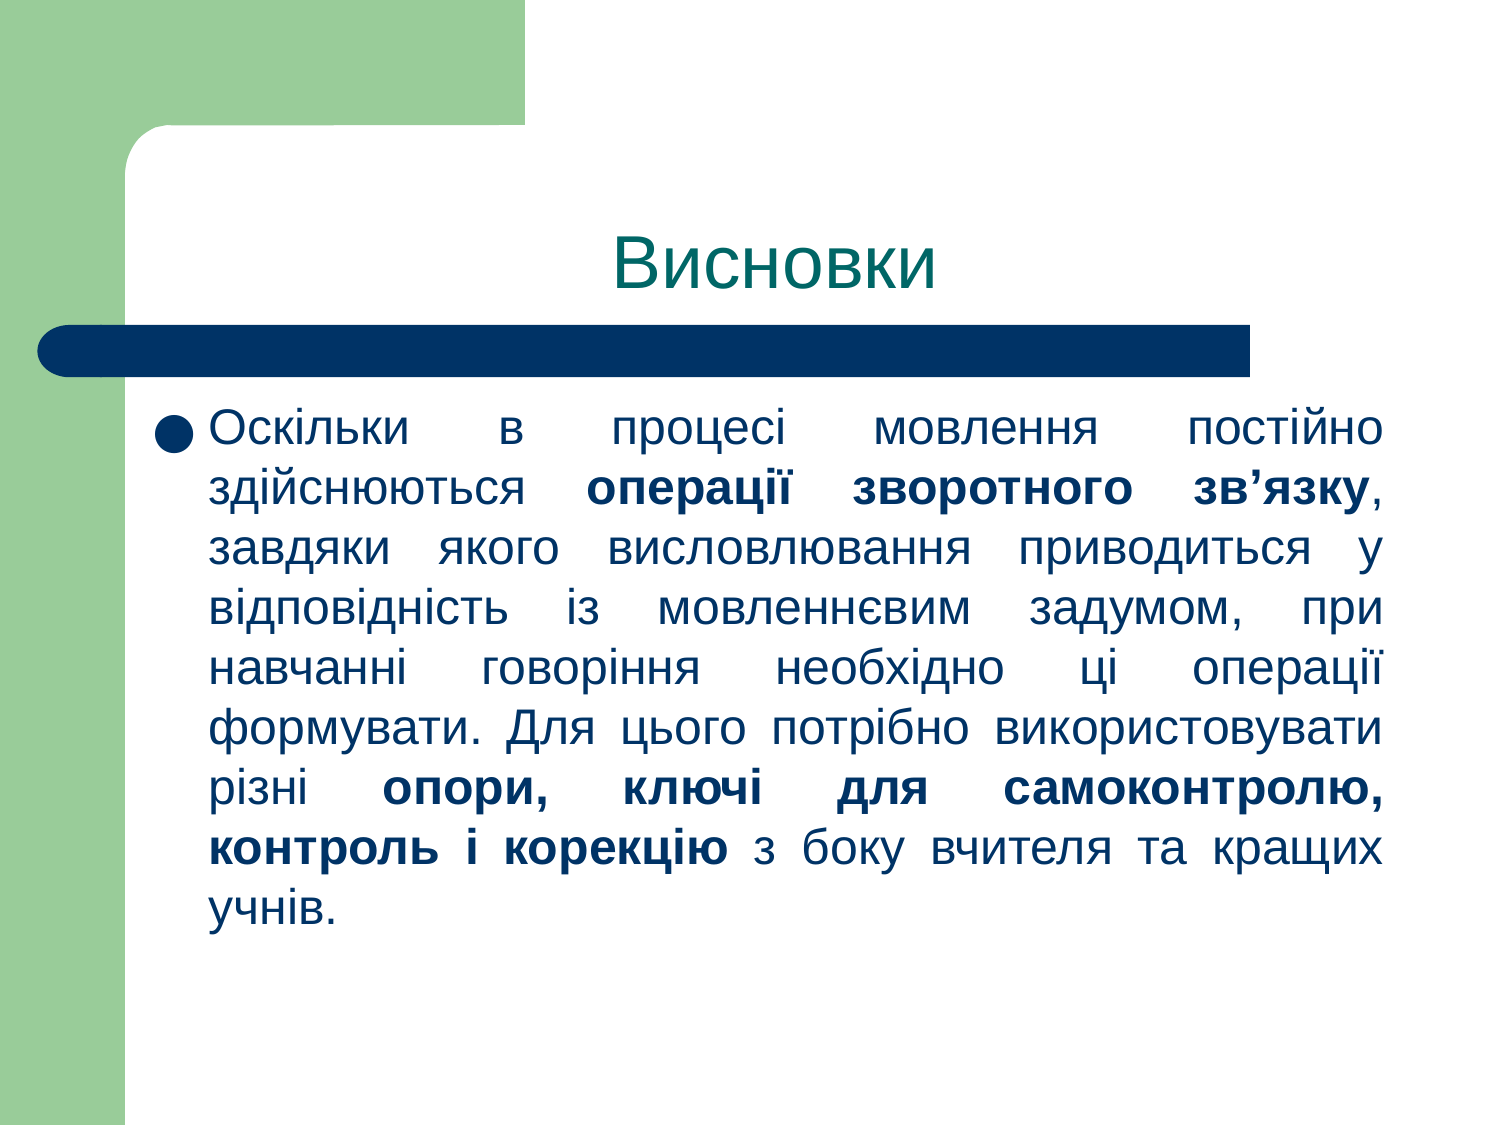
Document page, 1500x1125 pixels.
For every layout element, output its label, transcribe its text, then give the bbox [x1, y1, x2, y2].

list Оскільки в процесі мовлення постійно здійснюються операції зворотного зв’язку, завдяки якого висловлювання приводиться у відповідність із мовленнєвим задумом, при навчанні говоріння необхідно ці операції формувати. Для цього потрібно використовувати різні опори, ключі для самоконтролю, контроль і корекцію з боку вчителя та кращих учнів. [137, 387, 1400, 999]
title Висновки [125, 125, 1425, 313]
